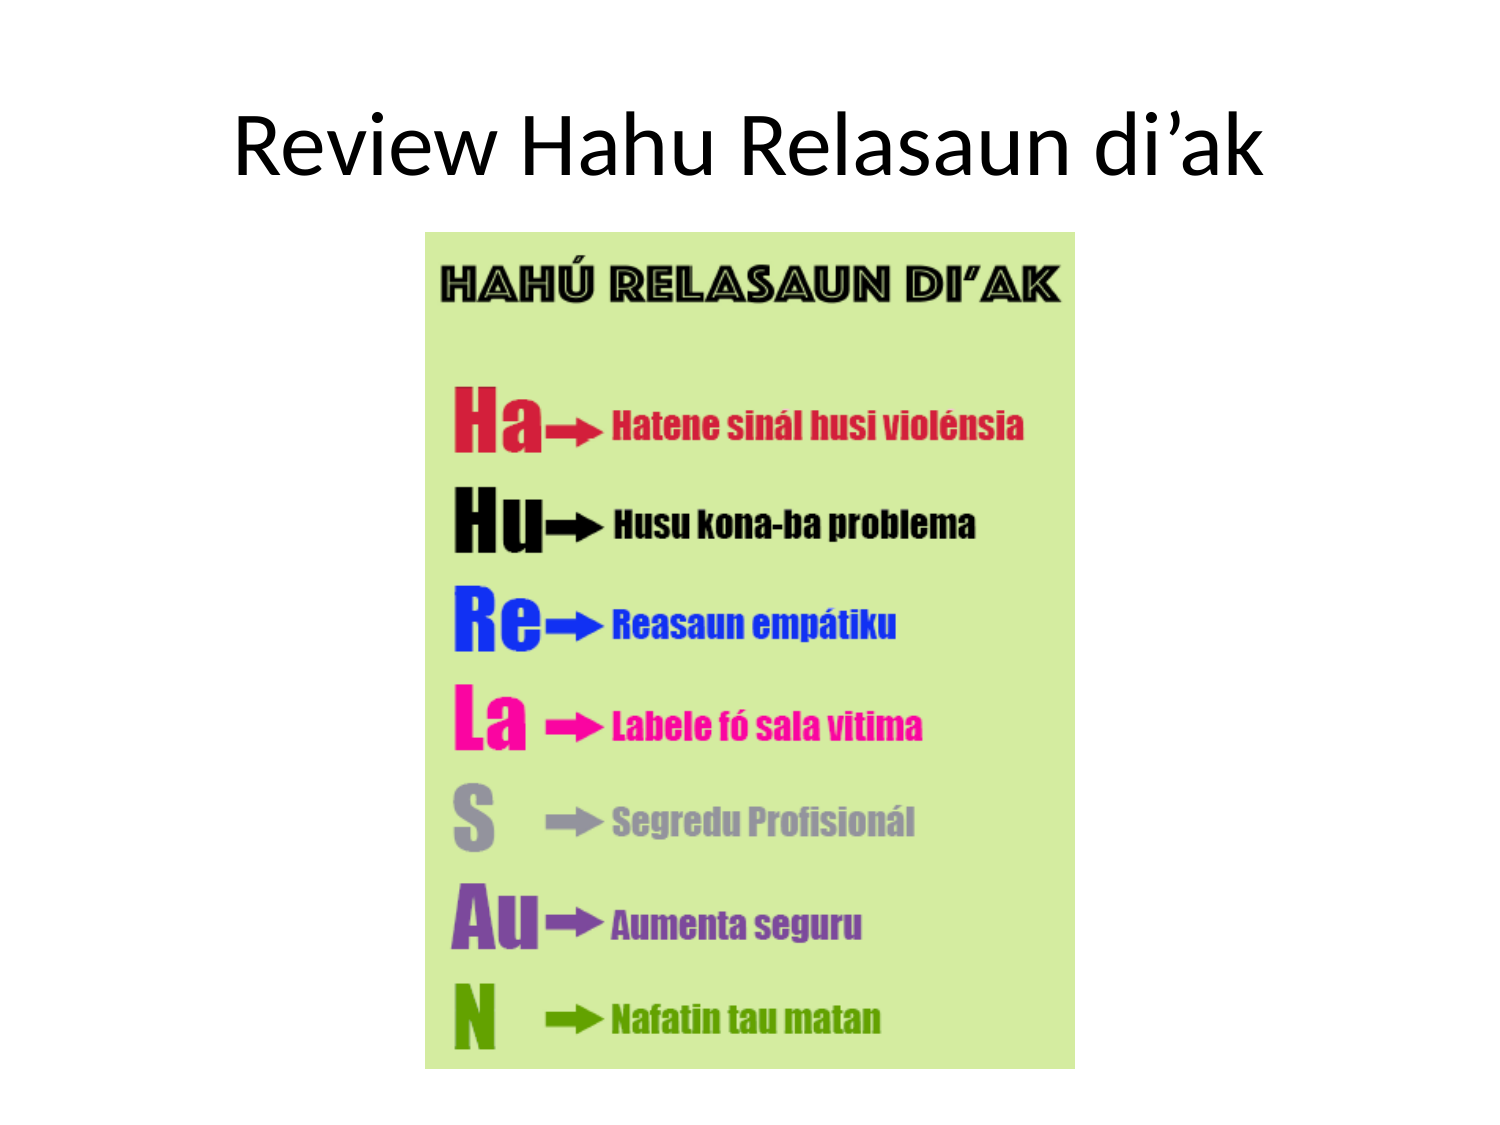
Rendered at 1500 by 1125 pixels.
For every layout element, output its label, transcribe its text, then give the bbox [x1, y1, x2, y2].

picture [424, 232, 1076, 1069]
title Review Hahu Relasaun di’ak [75, 45, 1425, 233]
